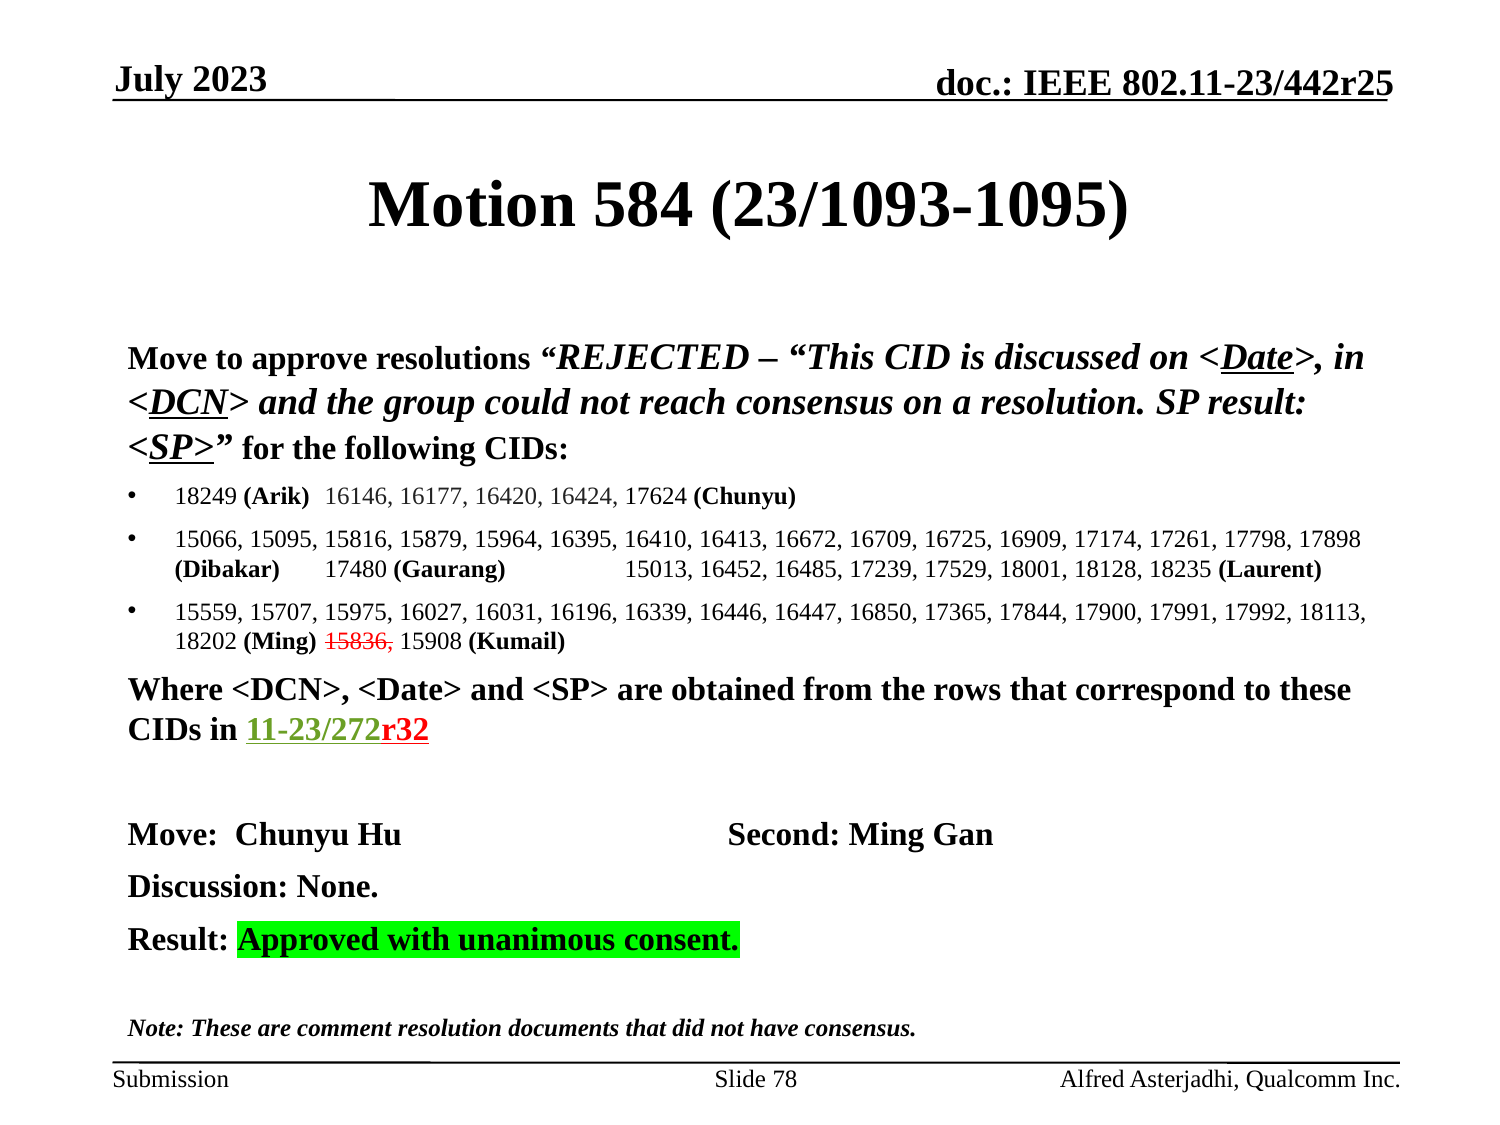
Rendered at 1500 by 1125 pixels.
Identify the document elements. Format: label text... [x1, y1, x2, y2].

footer Alfred Asterjadhi, Qualcomm Inc. [878, 1061, 1402, 1093]
list Move to approve resolutions “REJECTED – “This CID is discussed on <Date>, in <DCN> and the group could not reach consensus on a resolution. SP result: <SP>” for the following CIDs: 18249 (Arik) 16146, 16177, 16420, 16424, 17624 (Chunyu) 15066, 15095, 15816, 15879, 15964, 16395, 16410, 16413, 16672, 16709, 16725, 16909, 17174, 17261, 17798, 17898 (Dibakar) 17480 (Gaurang) 15013, 16452, 16485, 17239, 17529, 18001, 18128, 18235 (Laurent) 15559, 15707, 15975, 16027, 16031, 16196, 16339, 16446, 16447, 16850, 17365, 17844, 17900, 17991, 17992, 18113, 18202 (Ming) 15836, 15908 (Kumail) Where <DCN>, <Date> and <SP> are obtained from the rows that correspond to these CIDs in 11-23/272r32 Move: Chunyu Hu Second: Ming Gan Discussion: None. Result: Approved with unanimous consent. Note: These are comment resolution documents that did not have consensus. [112, 324, 1388, 1063]
title Motion 584 (23/1093-1095) [112, 112, 1388, 288]
slide_number Slide 78 [712, 1061, 800, 1123]
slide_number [114, 54, 423, 100]
